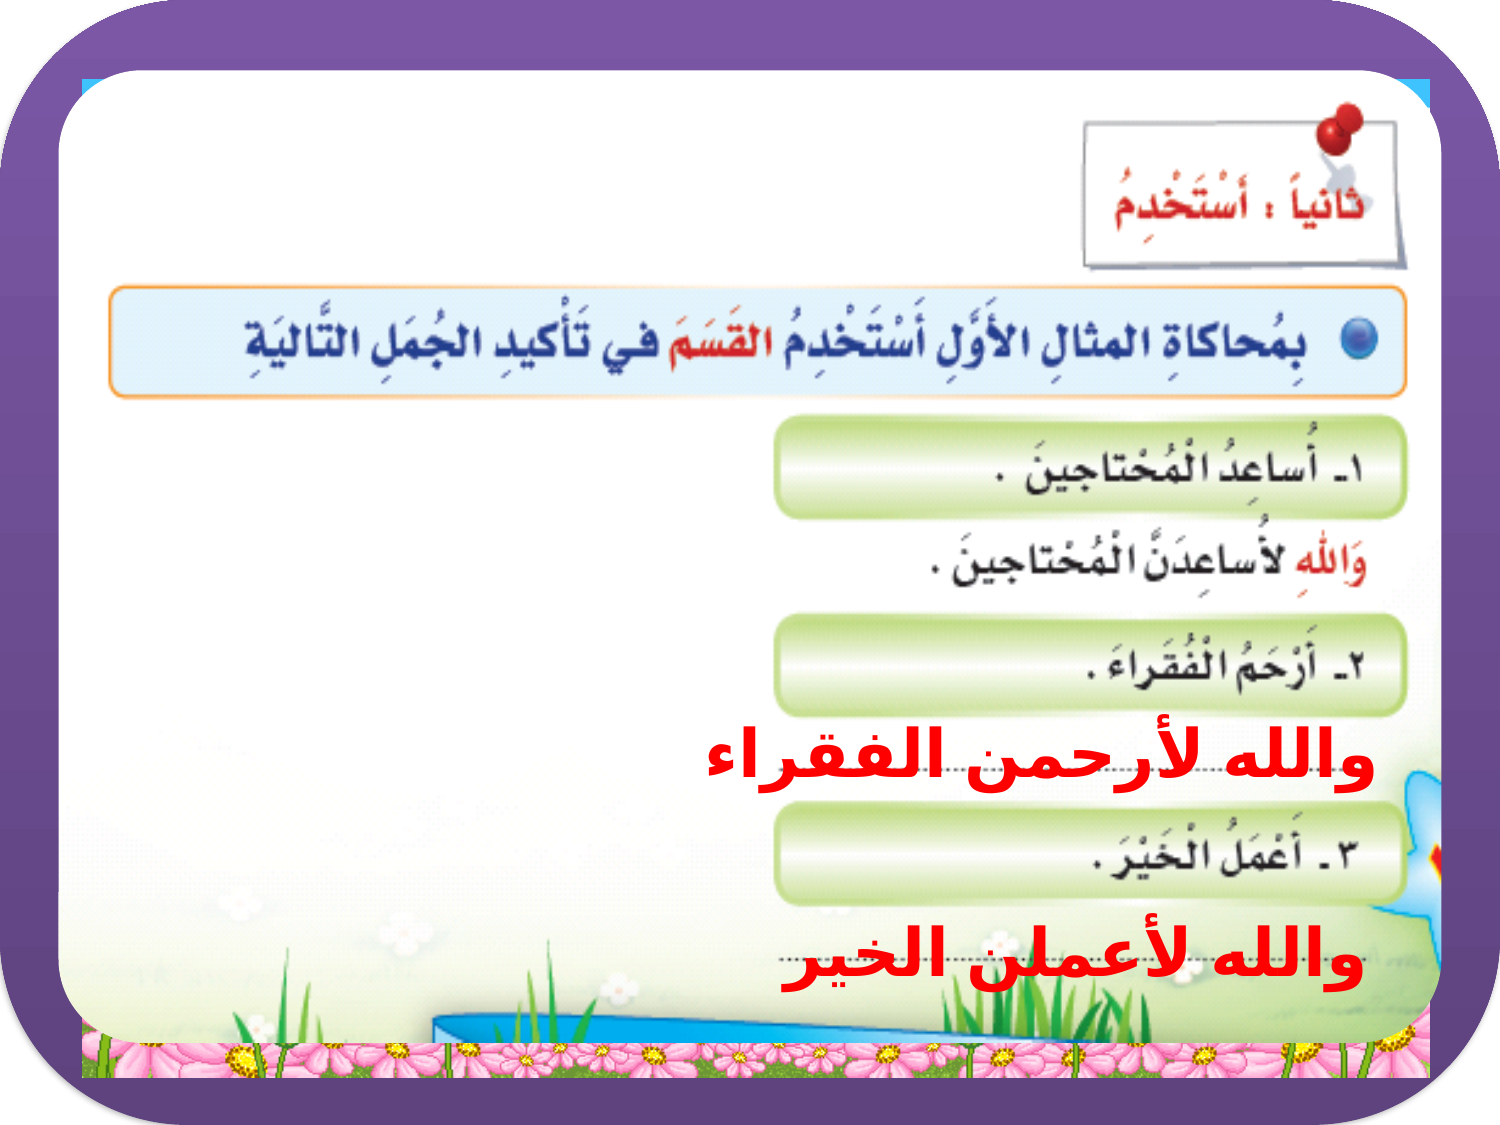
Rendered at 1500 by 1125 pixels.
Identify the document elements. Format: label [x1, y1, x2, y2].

picture [58, 70, 1442, 1079]
text_box [0, 0, 1500, 1125]
